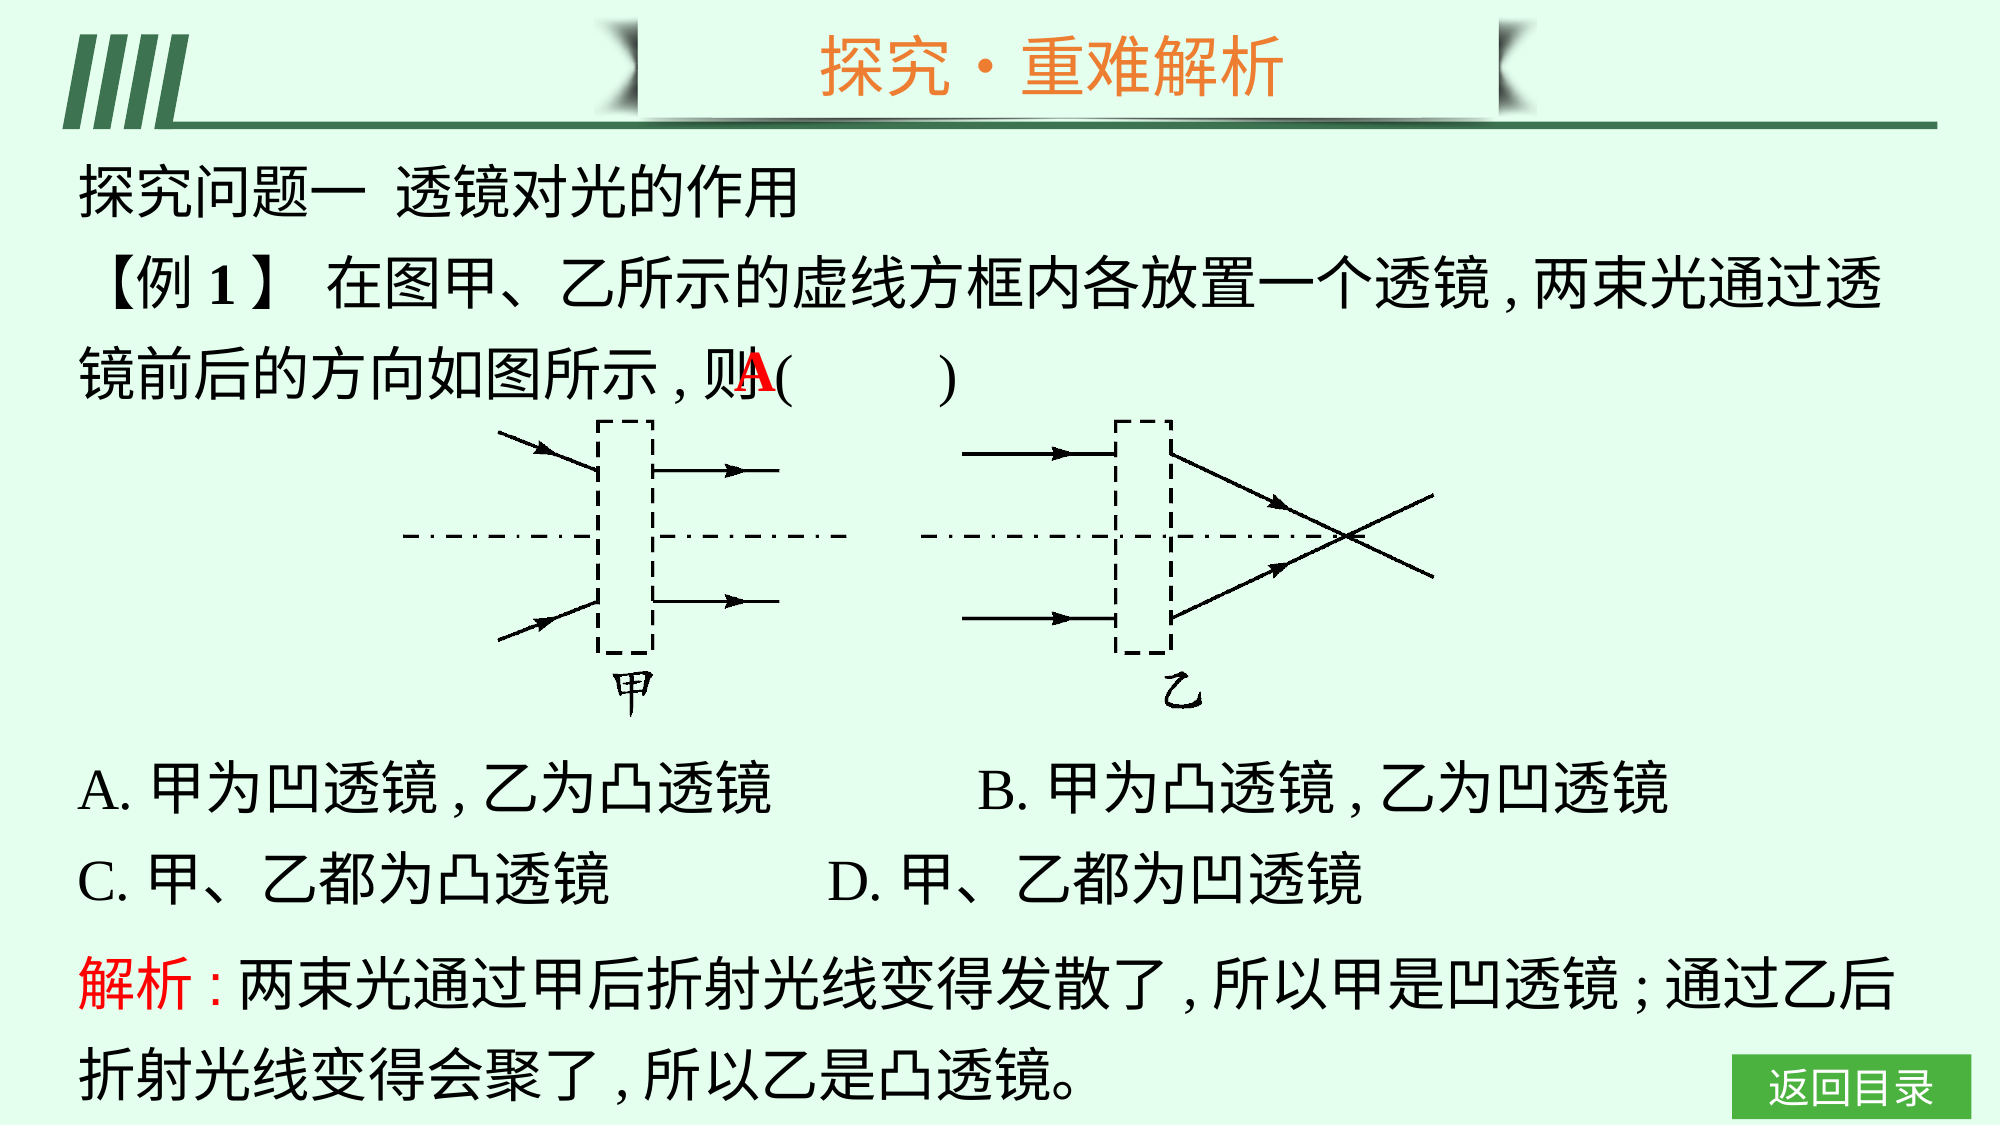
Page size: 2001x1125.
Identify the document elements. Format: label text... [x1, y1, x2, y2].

text_box A.甲为凹透镜,乙为凸透镜 B.甲为凸透镜,乙为凹透镜 C.甲、乙都为凸透镜 D.甲、乙都为凹透镜 [62, 723, 1938, 918]
text_box 探究问题一 透镜对光的作用 【例1】 在图甲、乙所示的虚线方框内各放置一个透镜,两束光通过透镜前后的方向如图所示,则( ) [62, 130, 1938, 415]
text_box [594, 16, 1537, 127]
text_box A [719, 311, 791, 410]
picture [401, 414, 1435, 721]
text_box 解析:两束光通过甲后折射光线变得发散了,所以甲是凹透镜;通过乙后折射光线变得会聚了,所以乙是凸透镜。 [62, 918, 1938, 1116]
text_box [62, 34, 1938, 130]
